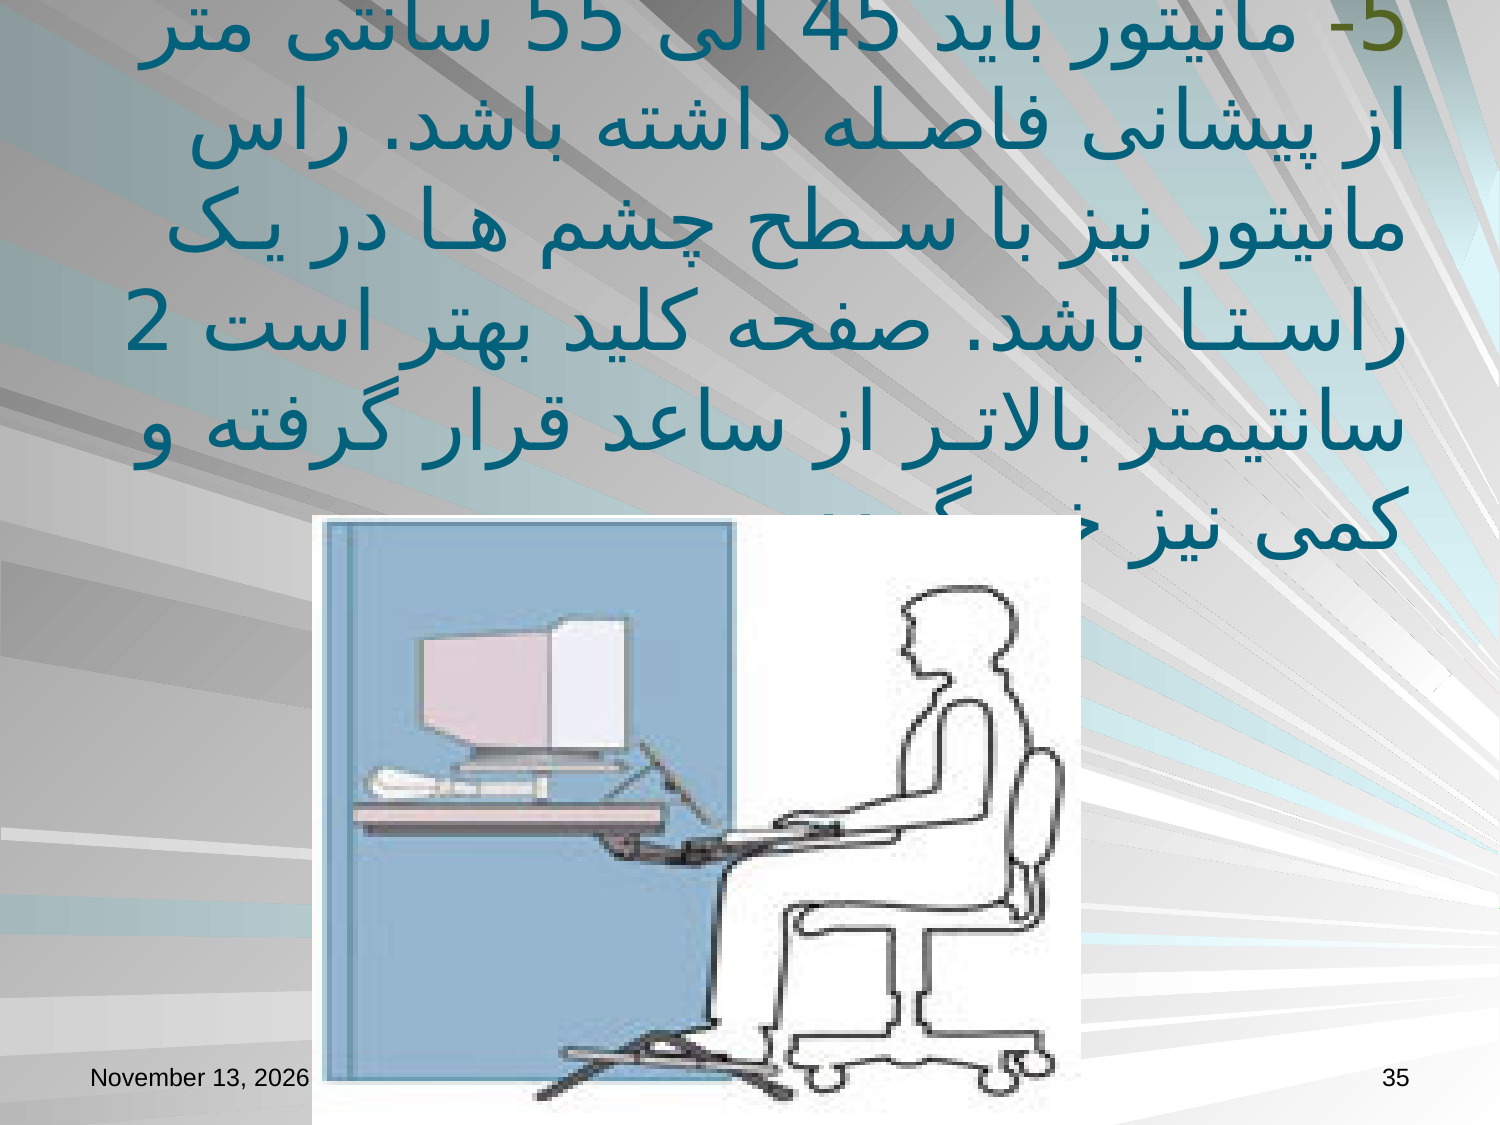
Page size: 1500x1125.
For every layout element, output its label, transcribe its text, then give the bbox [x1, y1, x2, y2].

picture [312, 514, 1081, 1125]
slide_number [74, 1023, 307, 1100]
slide_number 35 [1087, 1023, 1426, 1100]
title 5- مانیتور باید 45 الی 55 سانتی متر از پیشانی فاصـله داشته باشد. راس مانیتور نیز با سـطح چشم هـا در یـک راسـتـا باشد. صفحه کلید بهتر است 2 سانتیمتر بالاتـر از ساعد قرار گرفته و کمی نیز خم گردد. [74, 0, 1426, 634]
